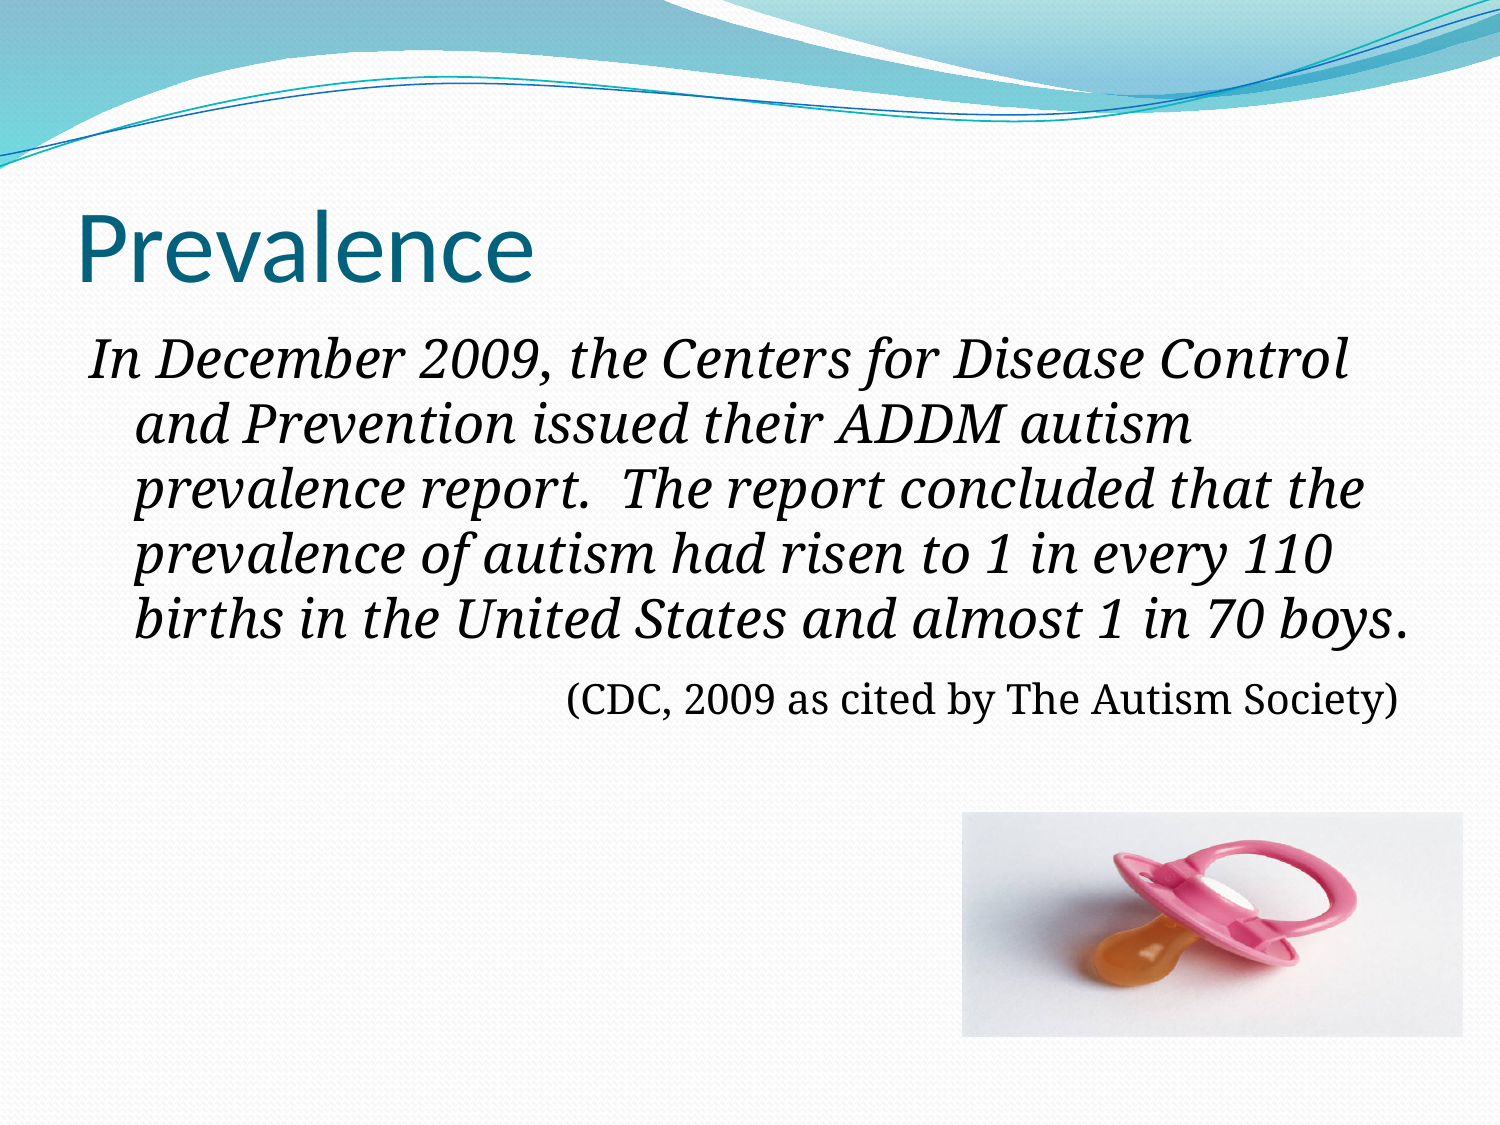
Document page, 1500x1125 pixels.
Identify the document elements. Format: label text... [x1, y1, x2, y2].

list In December 2009, the Centers for Disease Control and Prevention issued their ADDM autism prevalence report. The report concluded that the prevalence of autism had risen to 1 in every 110 births in the United States and almost 1 in 70 boys. (CDC, 2009 as cited by The Autism Society) [75, 317, 1425, 1038]
picture [962, 812, 1463, 1037]
title Prevalence [75, 115, 1425, 303]
